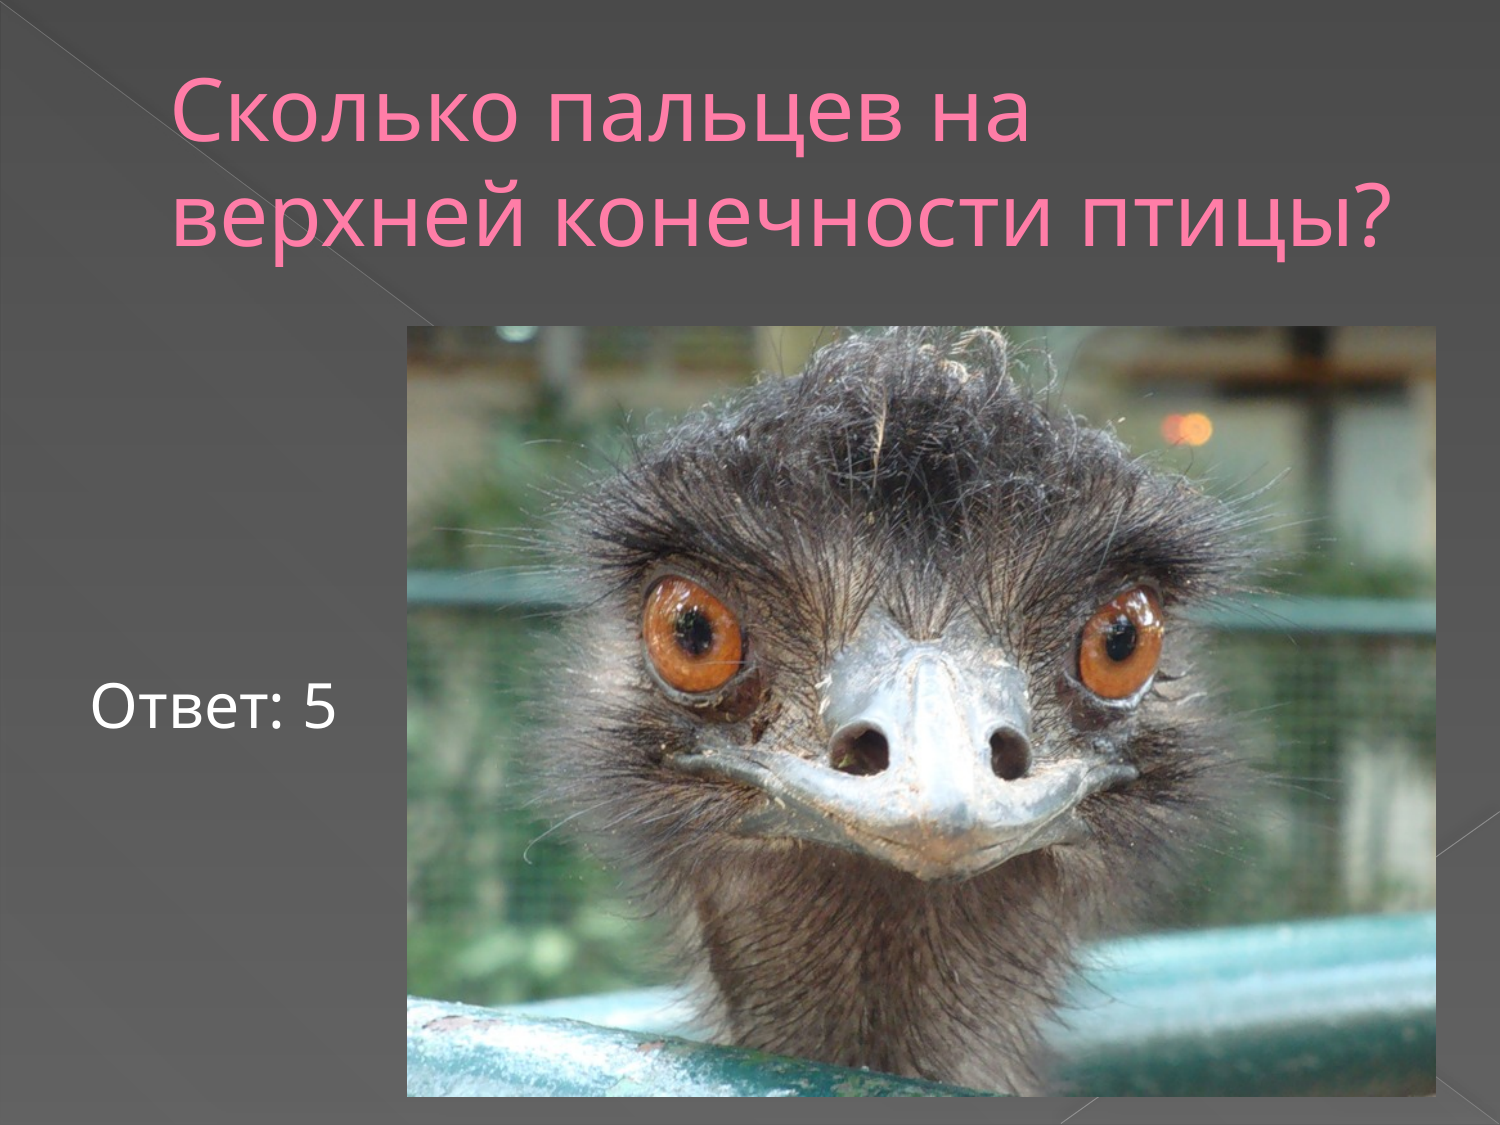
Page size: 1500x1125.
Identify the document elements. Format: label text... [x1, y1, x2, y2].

picture [407, 326, 1436, 1098]
list Ответ: 5 [75, 308, 1425, 1059]
title Сколько пальцев на верхней конечности птицы? [75, 43, 1425, 274]
